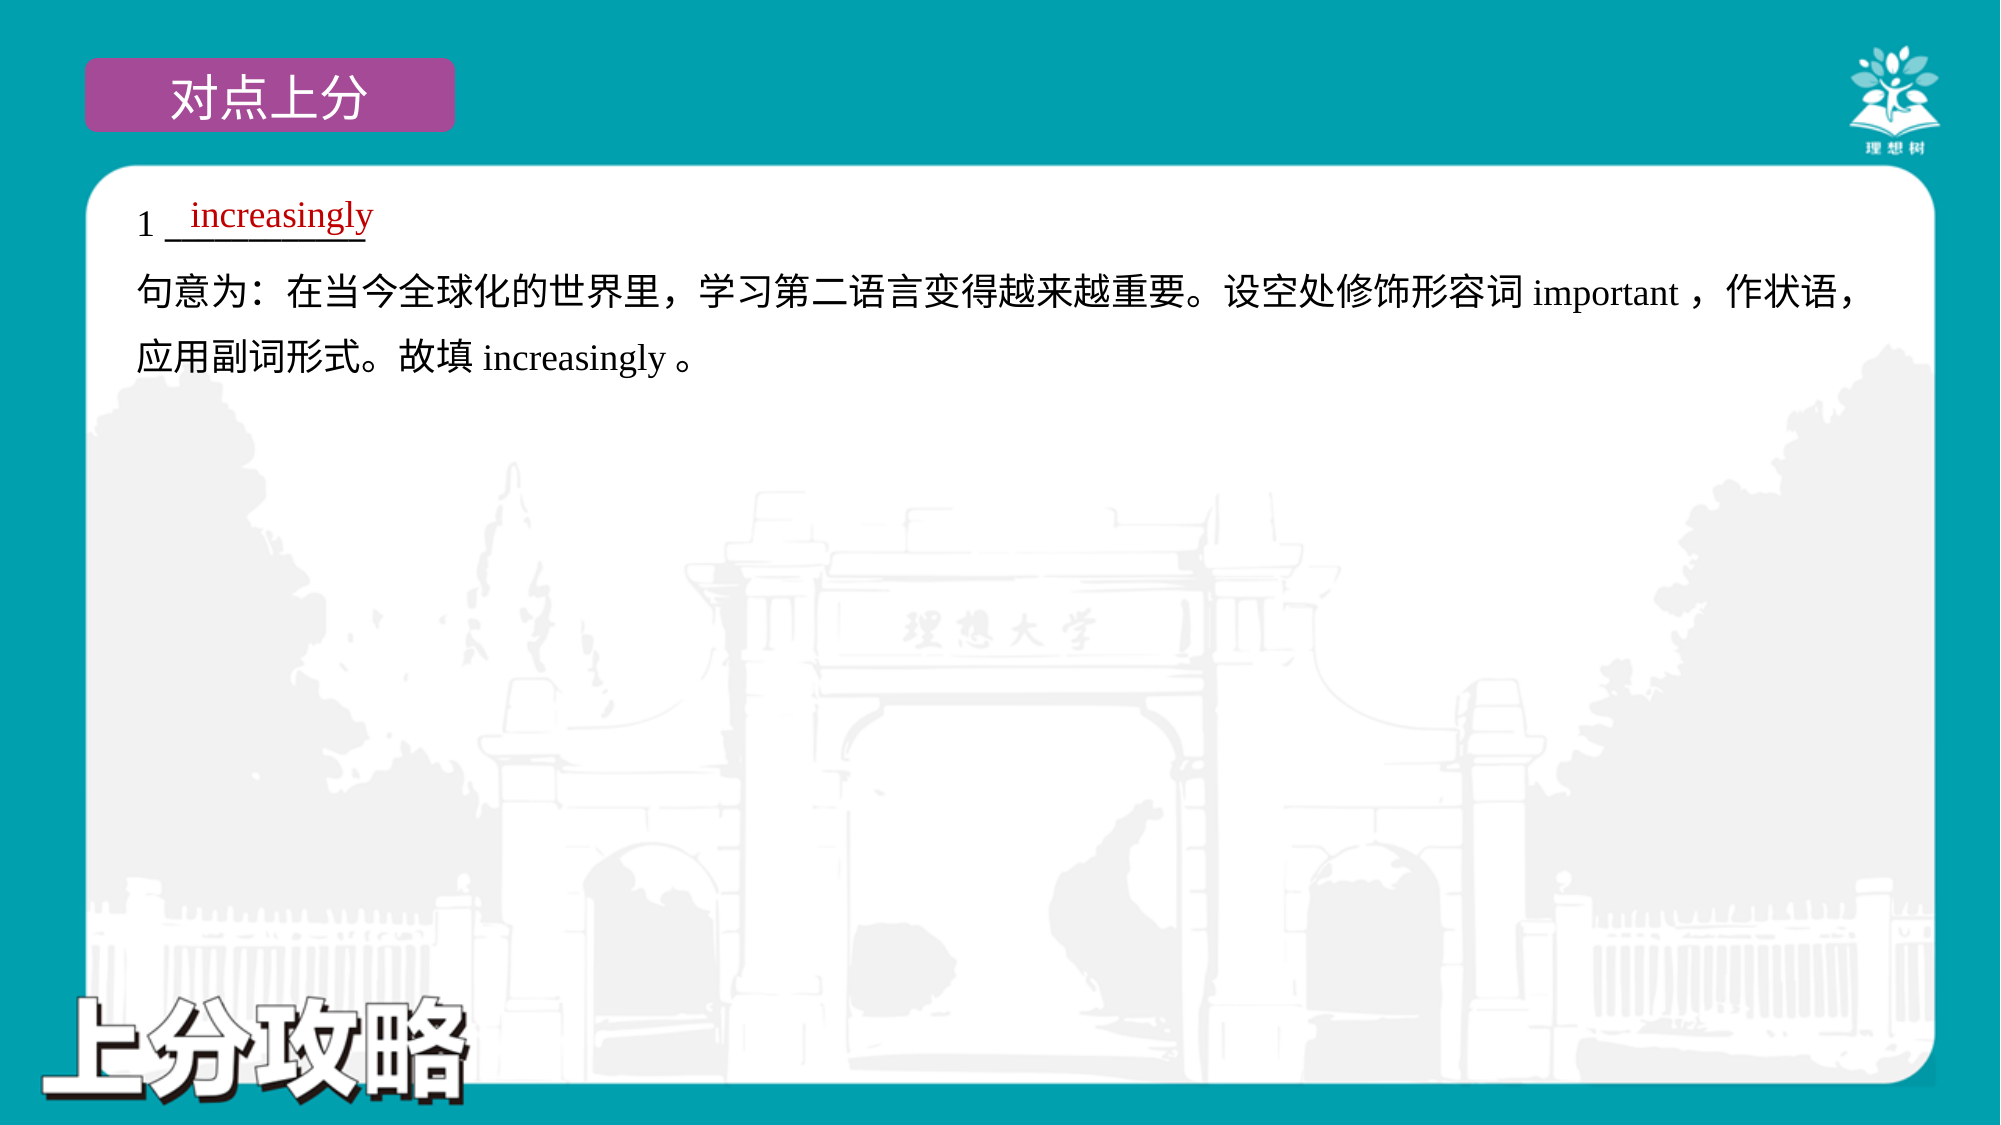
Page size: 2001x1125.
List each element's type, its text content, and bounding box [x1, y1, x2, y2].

text_box 1 ____________ [136, 176, 1865, 237]
text_box 句意为：在当今全球化的世界里，学习第二语言变得越来越重要。设空处修饰形容词important，作状语， 应用副词形式。故填increasingly。 [136, 244, 1865, 372]
text_box increasingly [176, 168, 388, 228]
picture [0, 0, 2000, 1125]
